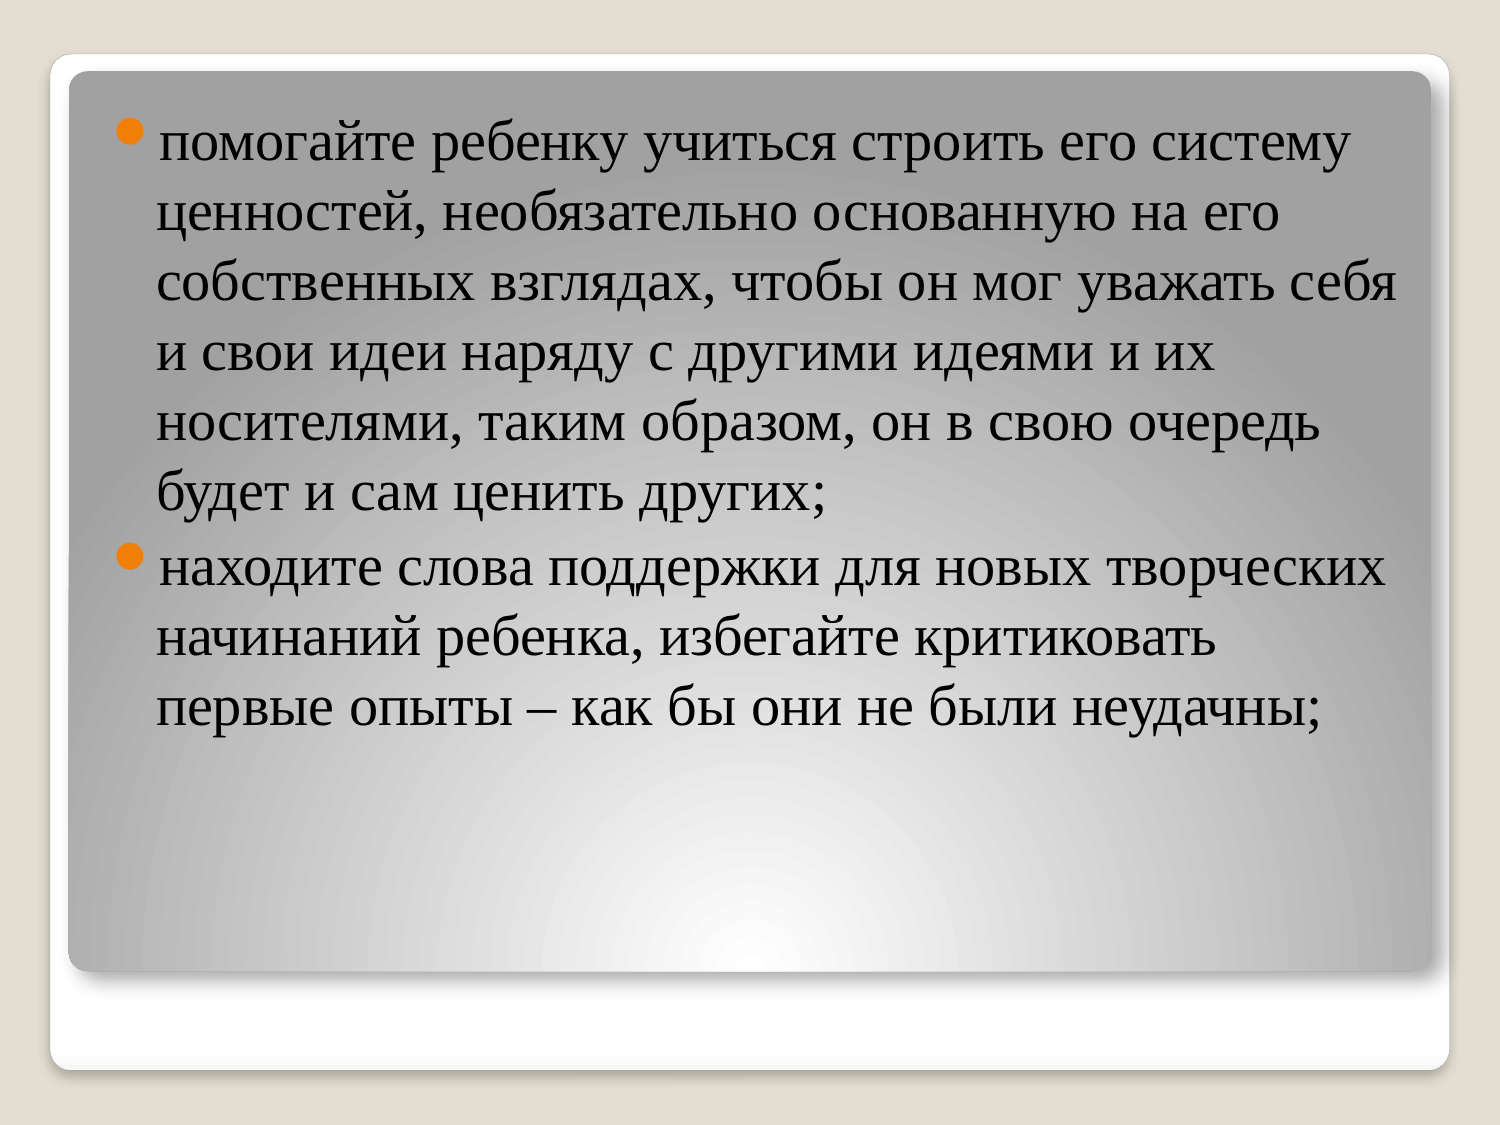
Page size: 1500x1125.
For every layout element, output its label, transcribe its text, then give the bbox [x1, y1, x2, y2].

list помогайте ребенку учиться строить его систему ценностей, необязательно основанную на его собственных взглядах, чтобы он мог уважать себя и свои идеи наряду с другими идеями и их носителями, таким образом, он в свою очередь будет и сам ценить других; находите слова поддержки для новых творческих начинаний ребенка, избегайте критиковать первые опыты – как бы они не были неудачны; [82, 86, 1425, 774]
